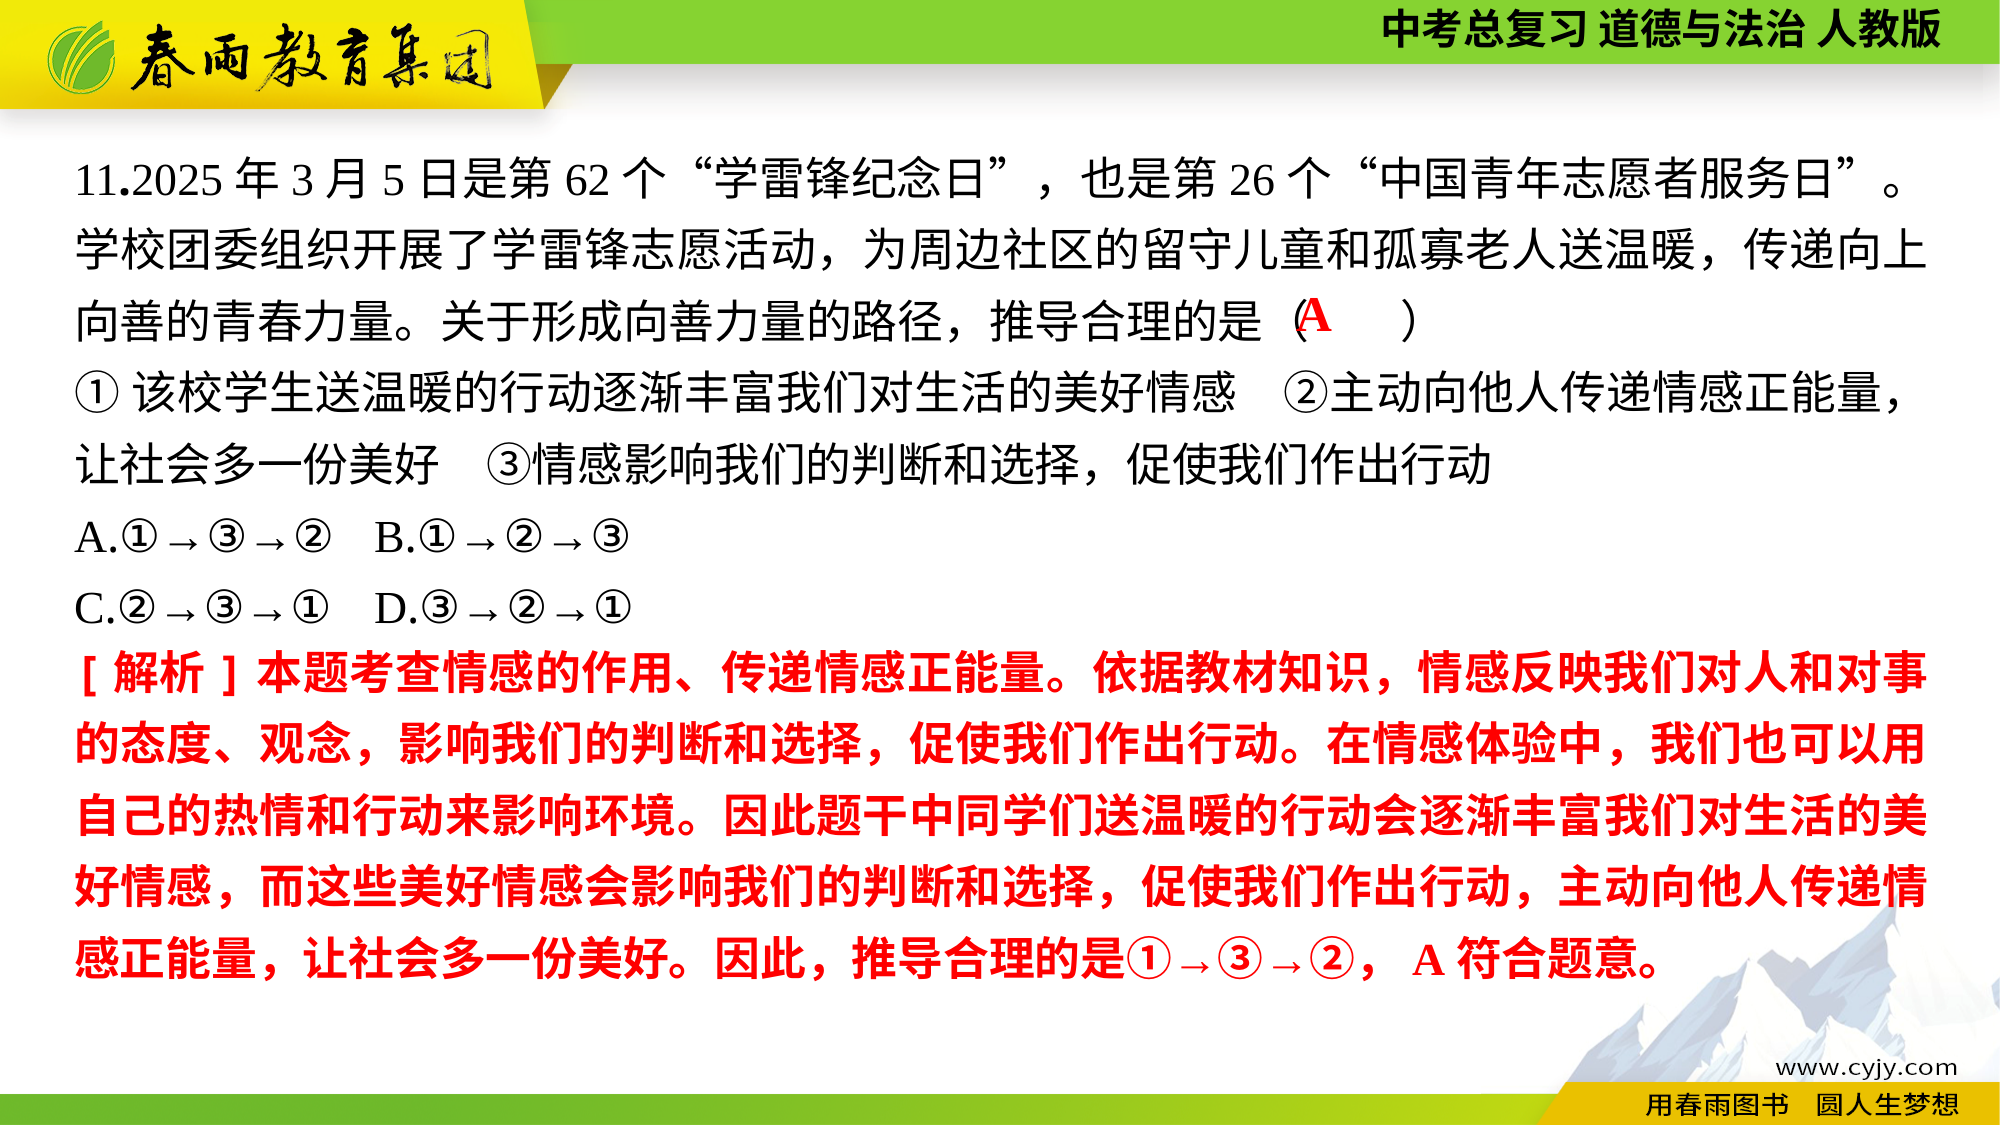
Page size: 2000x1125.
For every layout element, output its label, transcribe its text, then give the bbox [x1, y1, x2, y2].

text_box [解析]本题考查情感的作用、传递情感正能量。依据教材知识，情感反映我们对人和对事的态度、观念，影响我们的判断和选择，促使我们作出行动。在情感体验中，我们也可以用自己的热情和行动来影响环境。因此题干中同学们送温暖的行动会逐渐丰富我们对生活的美好情感，而这些美好情感会影响我们的判断和选择，促使我们作出行动，主动向他人传递情感正能量，让社会多一份美好。因此，推导合理的是①→③→②，A符合题意。 [59, 619, 1944, 992]
list 11.2025年3月5日是第62个“学雷锋纪念日”，也是第26个“中国青年志愿者服务日”。学校团委组织开展了学雷锋志愿活动，为周边社区的留守儿童和孤寡老人送温暖，传递向上向善的青春力量。关于形成向善力量的路径，推导合理的是（ ） ①该校学生送温暖的行动逐渐丰富我们对生活的美好情感 ②主动向他人传递情感正能量，让社会多一份美好 ③情感影响我们的判断和选择，促使我们作出行动 A.①→③→② B.①→②→③ C.②→③→① D.③→②→① [59, 125, 1944, 619]
picture [0, 0, 2000, 1125]
text_box A [1281, 273, 1347, 349]
